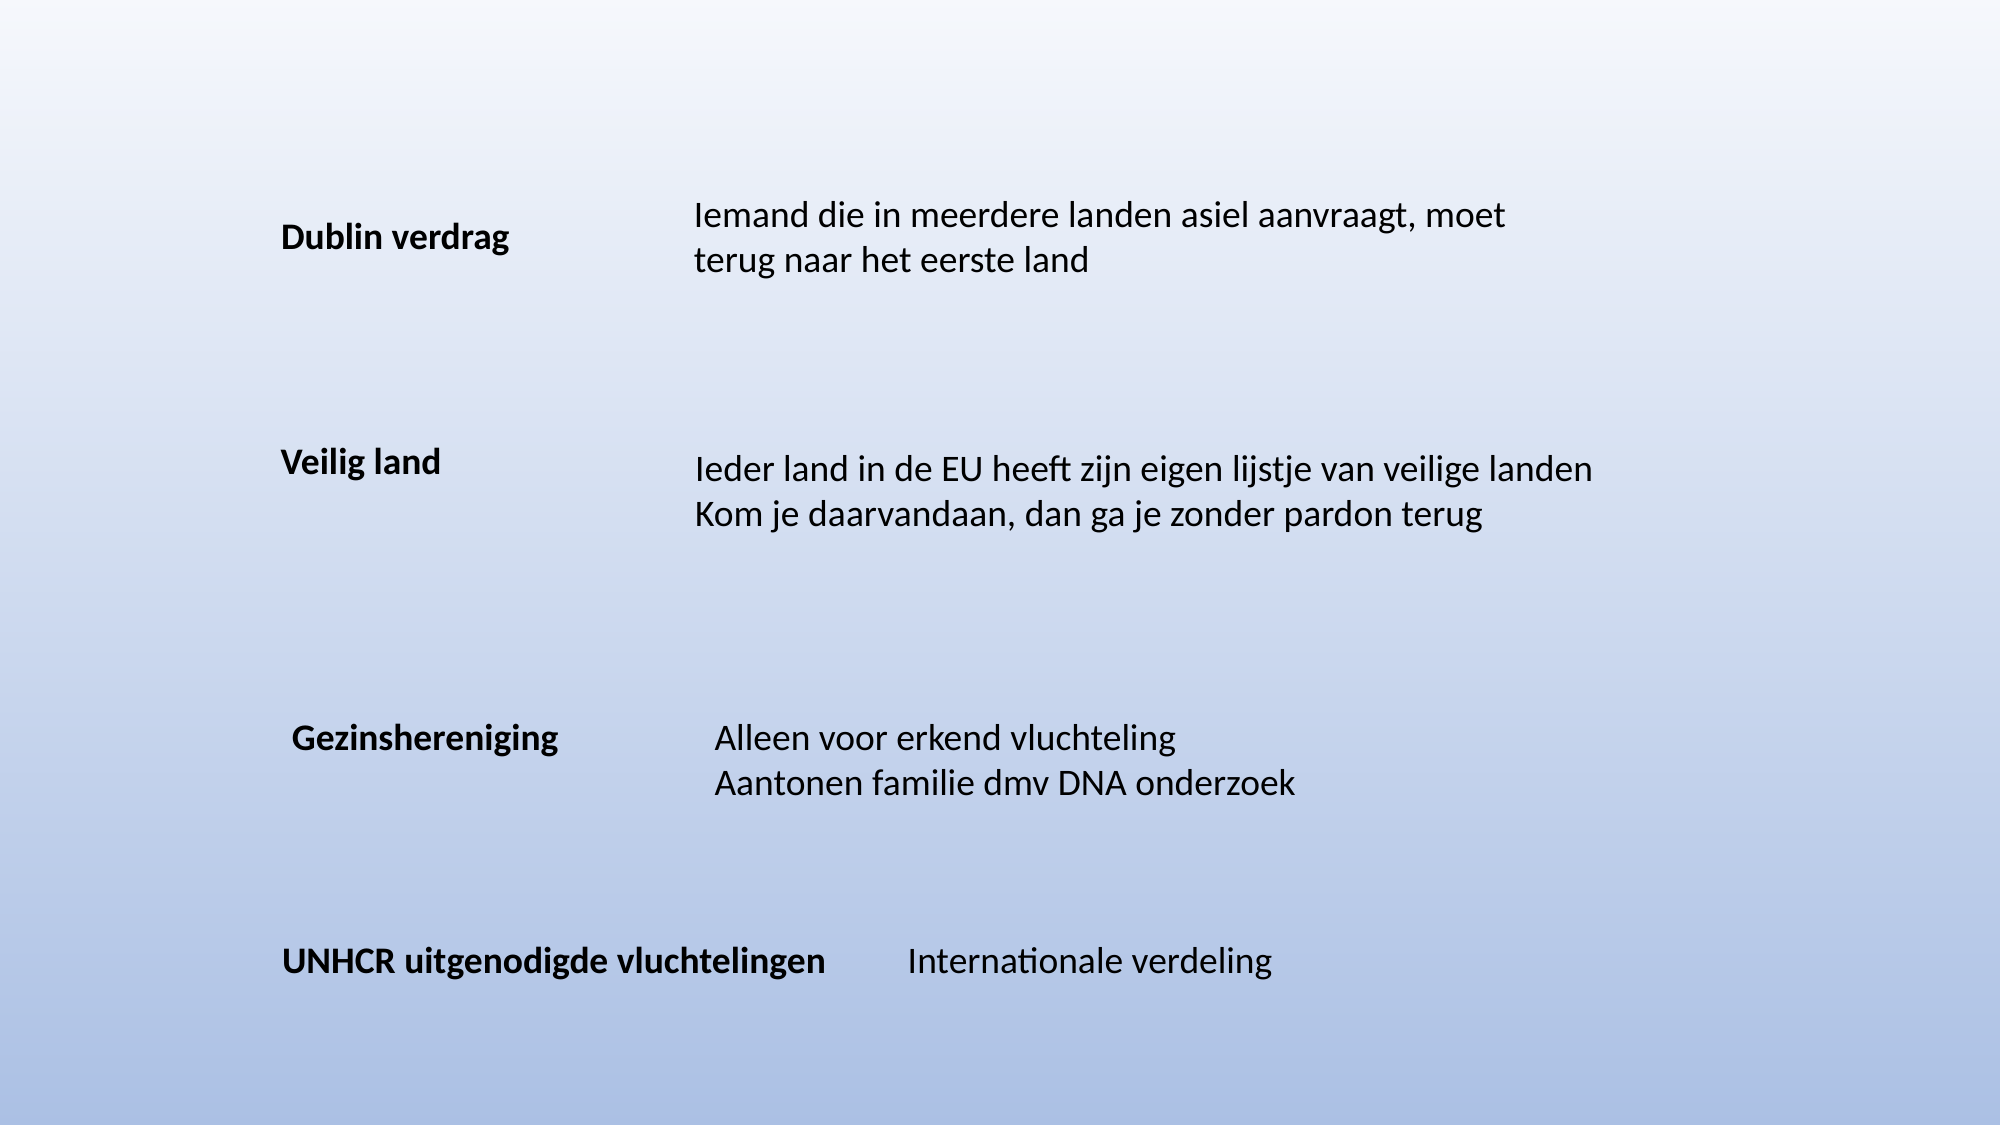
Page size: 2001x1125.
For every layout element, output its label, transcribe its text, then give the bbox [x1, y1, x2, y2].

text_box UNHCR uitgenodigde vluchtelingen [267, 929, 842, 989]
text_box Gezinshereniging [277, 705, 574, 766]
text_box Alleen voor erkend vluchteling Aantonen familie dmv DNA onderzoek [699, 705, 1312, 856]
text_box Ieder land in de EU heeft zijn eigen lijstje van veilige landen Kom je daarvandaan, dan ga je zonder pardon terug [680, 437, 1610, 542]
text_box Dublin verdrag [266, 205, 525, 265]
text_box Internationale verdeling [892, 929, 1288, 989]
text_box Veilig land [265, 429, 457, 490]
text_box Iemand die in meerdere landen asiel aanvraagt, moet terug naar het eerste land [679, 182, 1531, 288]
